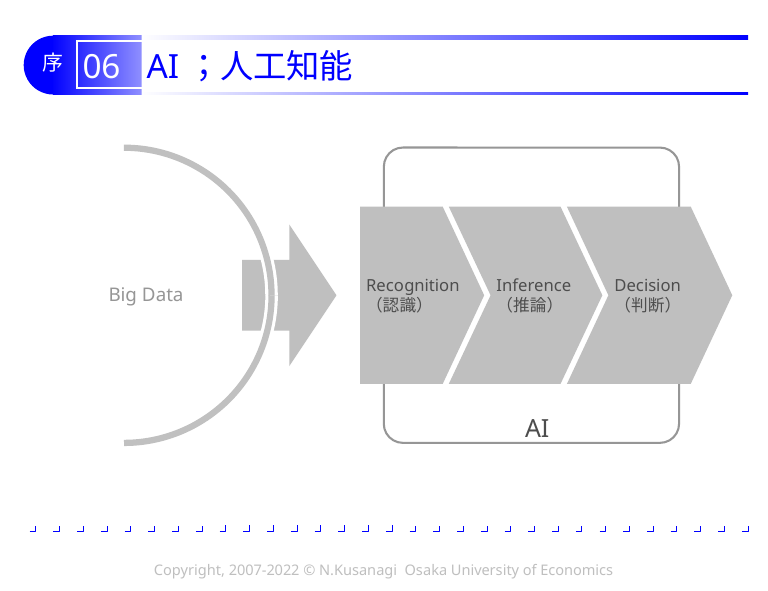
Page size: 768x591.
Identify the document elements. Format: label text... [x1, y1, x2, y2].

title 06 AI；人工知能 [76, 40, 756, 89]
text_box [0, 147, 733, 443]
